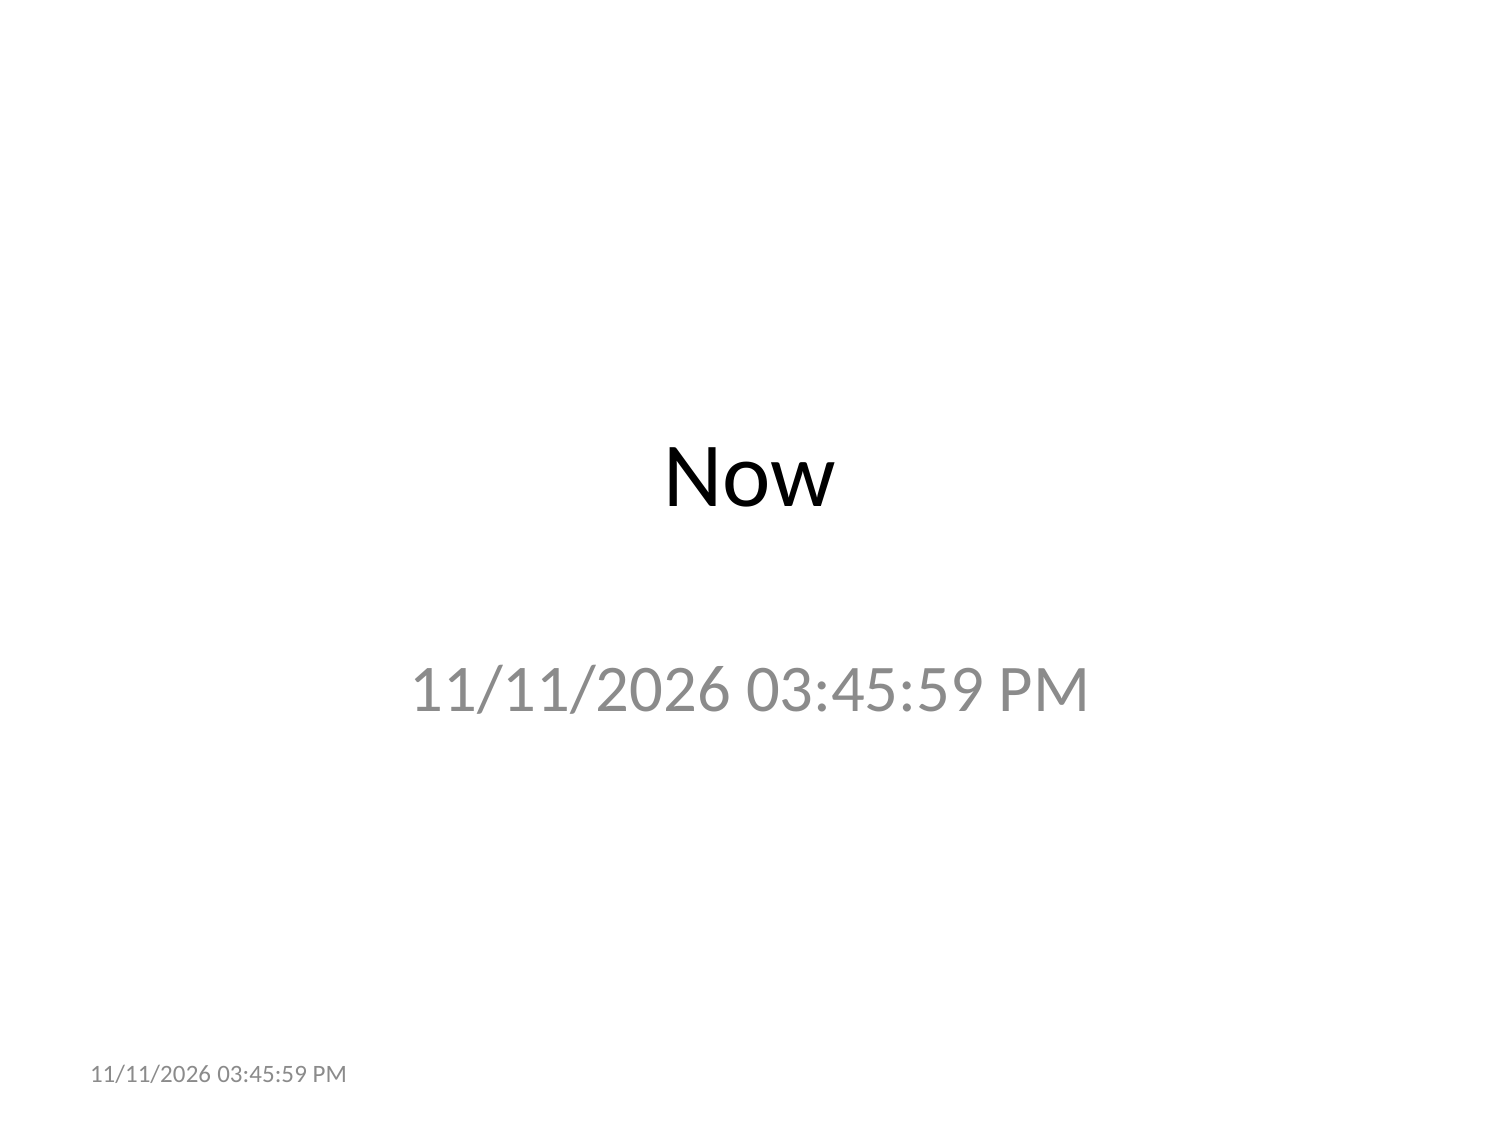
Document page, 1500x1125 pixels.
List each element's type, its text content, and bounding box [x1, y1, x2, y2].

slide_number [75, 1042, 425, 1103]
title Now [112, 349, 1388, 591]
subtitle 2011-12-19 10:20:04 AM [225, 637, 1275, 925]
